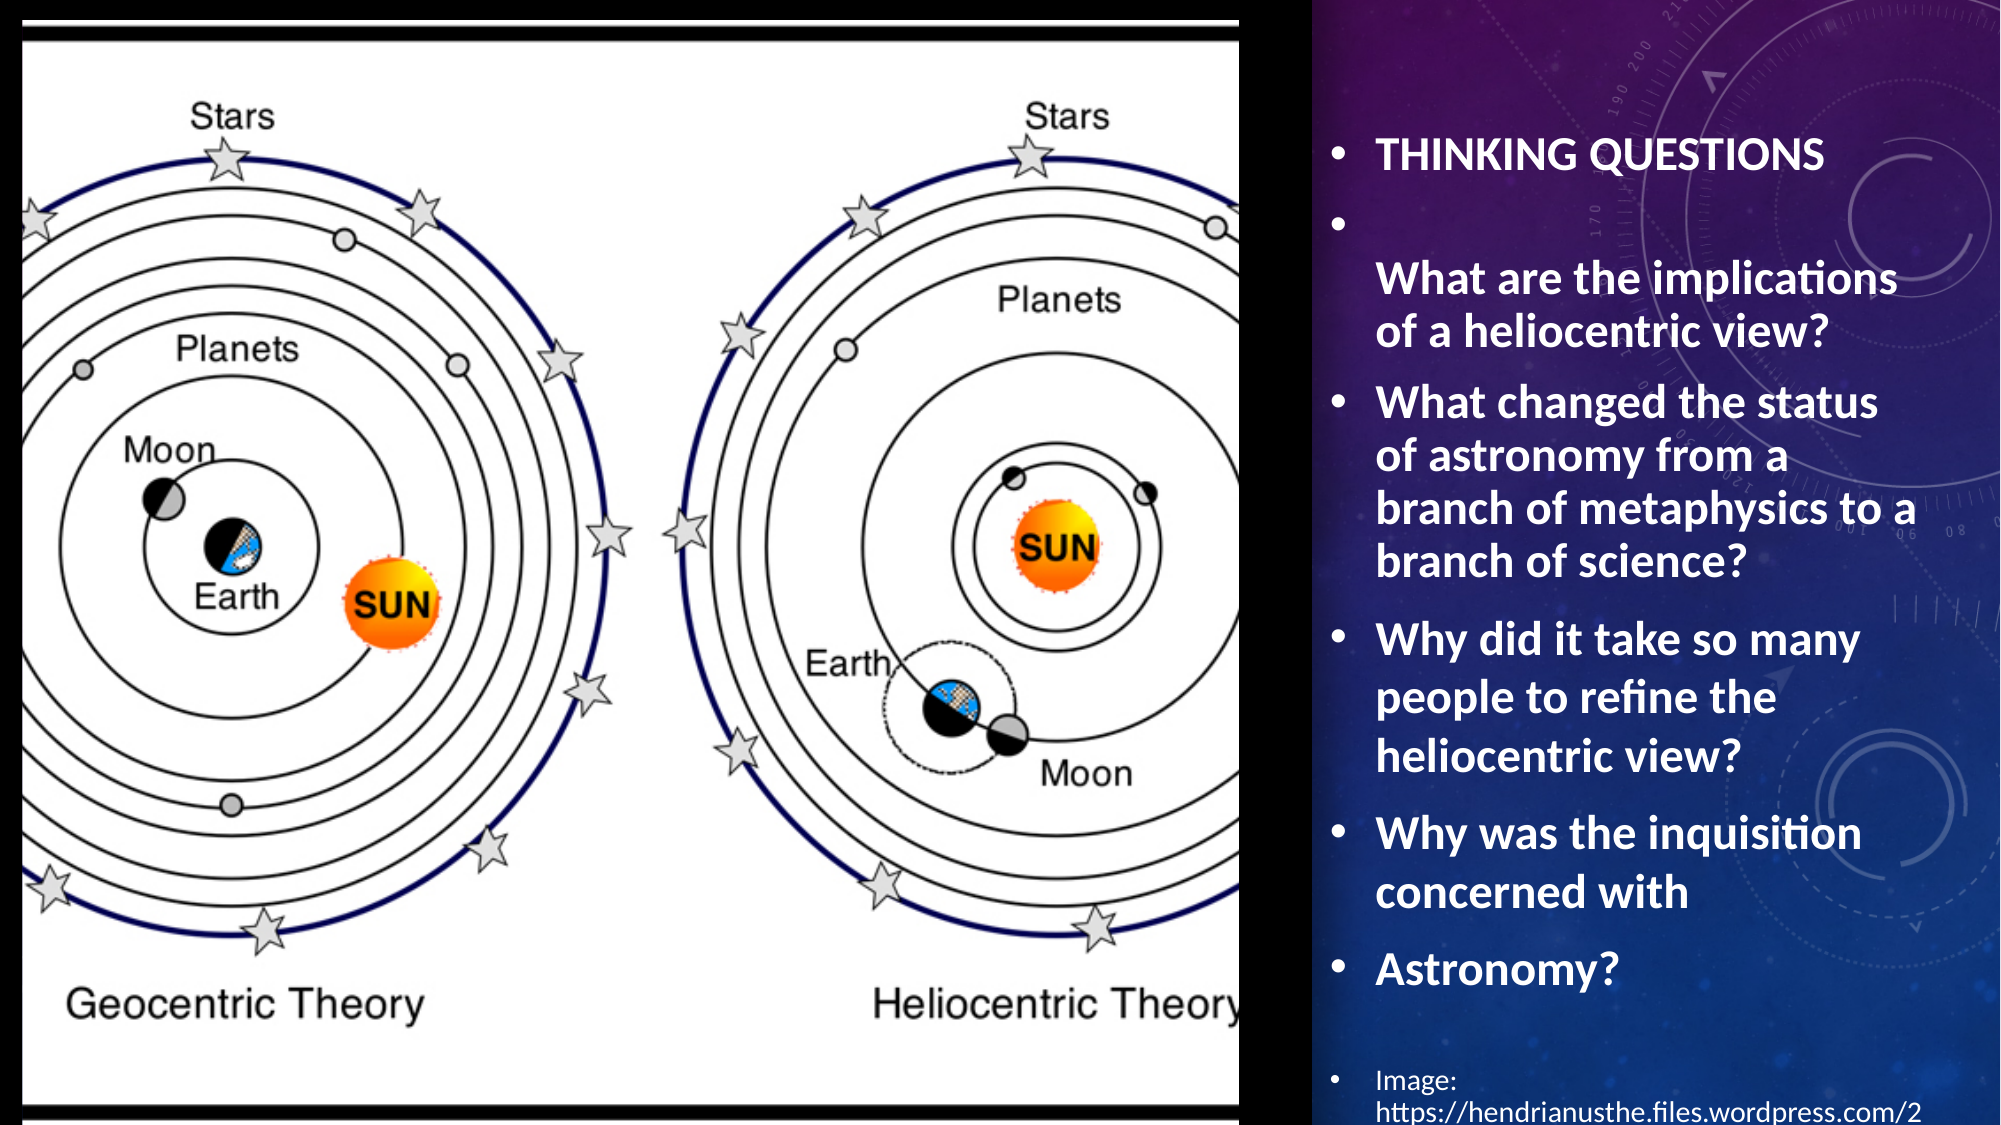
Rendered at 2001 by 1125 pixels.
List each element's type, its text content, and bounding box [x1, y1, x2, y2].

picture [1312, 0, 2001, 1125]
picture [21, 20, 1240, 1125]
list THINKING QUESTIONS What are the implications of a heliocentric view? What changed the status of astronomy from a branch of metaphysics to a branch of science? Why did it take so many people to refine the heliocentric view? Why was the inquisition concerned with Astronomy? Image: https://hendrianusthe.files.wordpress.com/2012/06/heliogeotheor.jpg [1314, 121, 1944, 1125]
